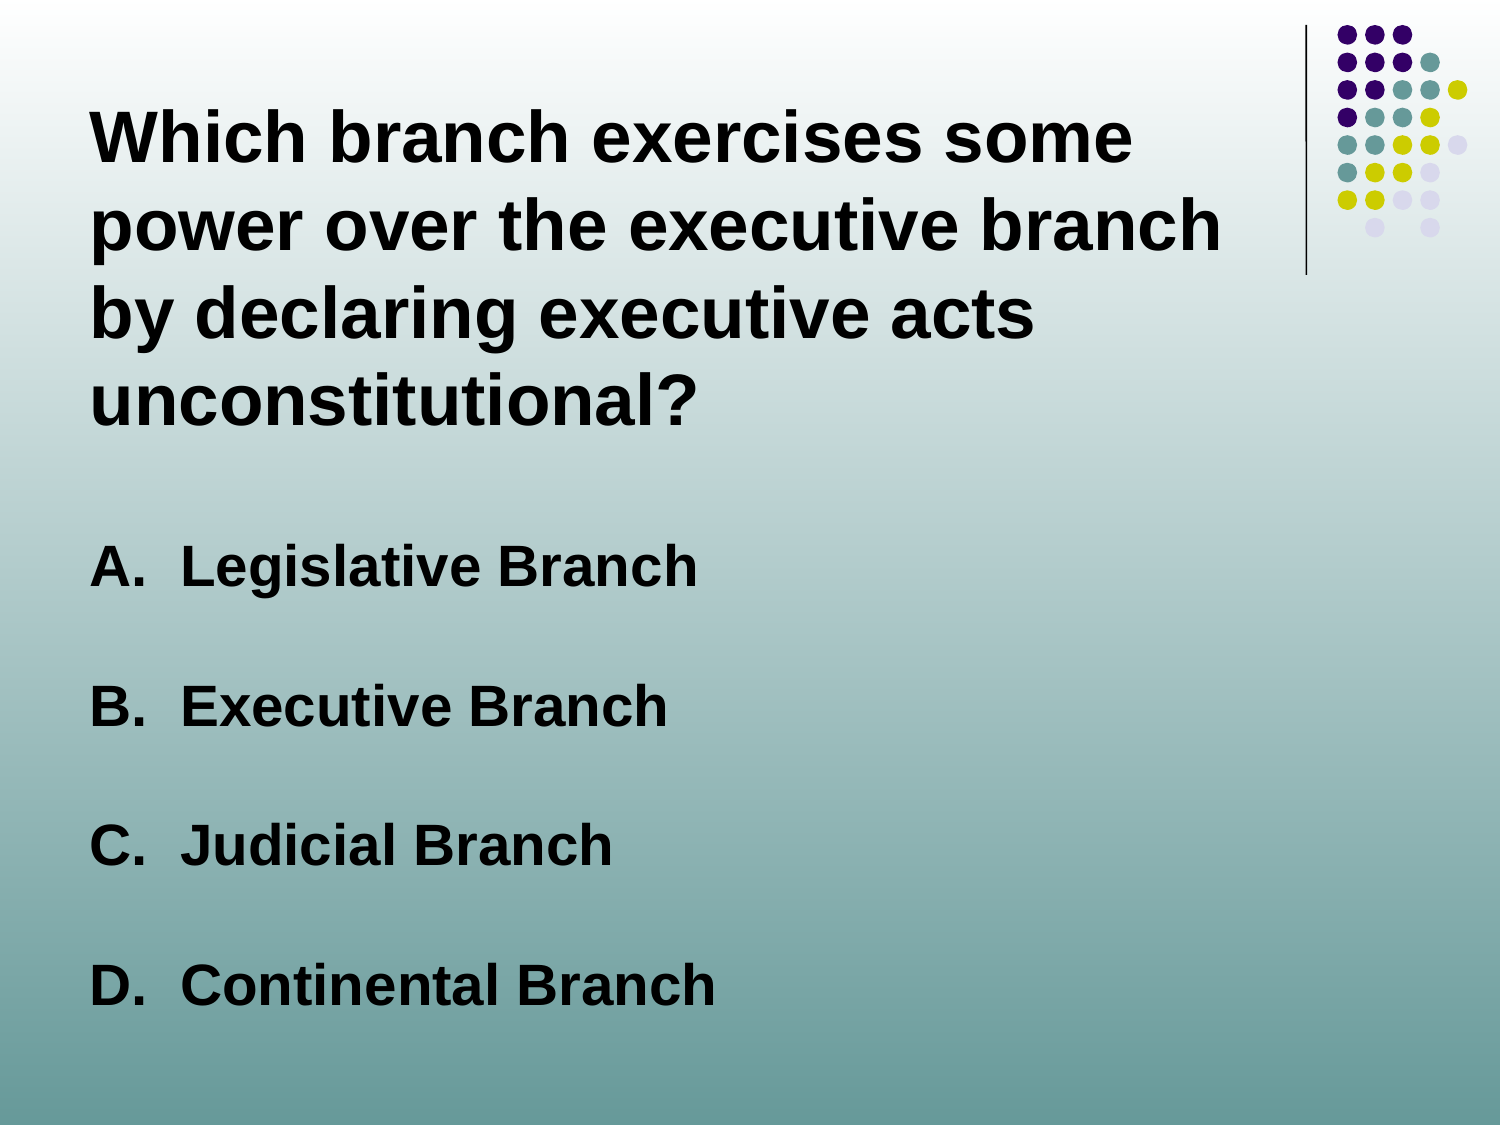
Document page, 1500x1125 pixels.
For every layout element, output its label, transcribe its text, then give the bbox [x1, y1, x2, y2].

text_box Which branch exercises some power over the executive branch by declaring executive acts unconstitutional? A. Legislative Branch B. Executive Branch C. Judicial Branch D. Continental Branch [75, 899, 1313, 1113]
